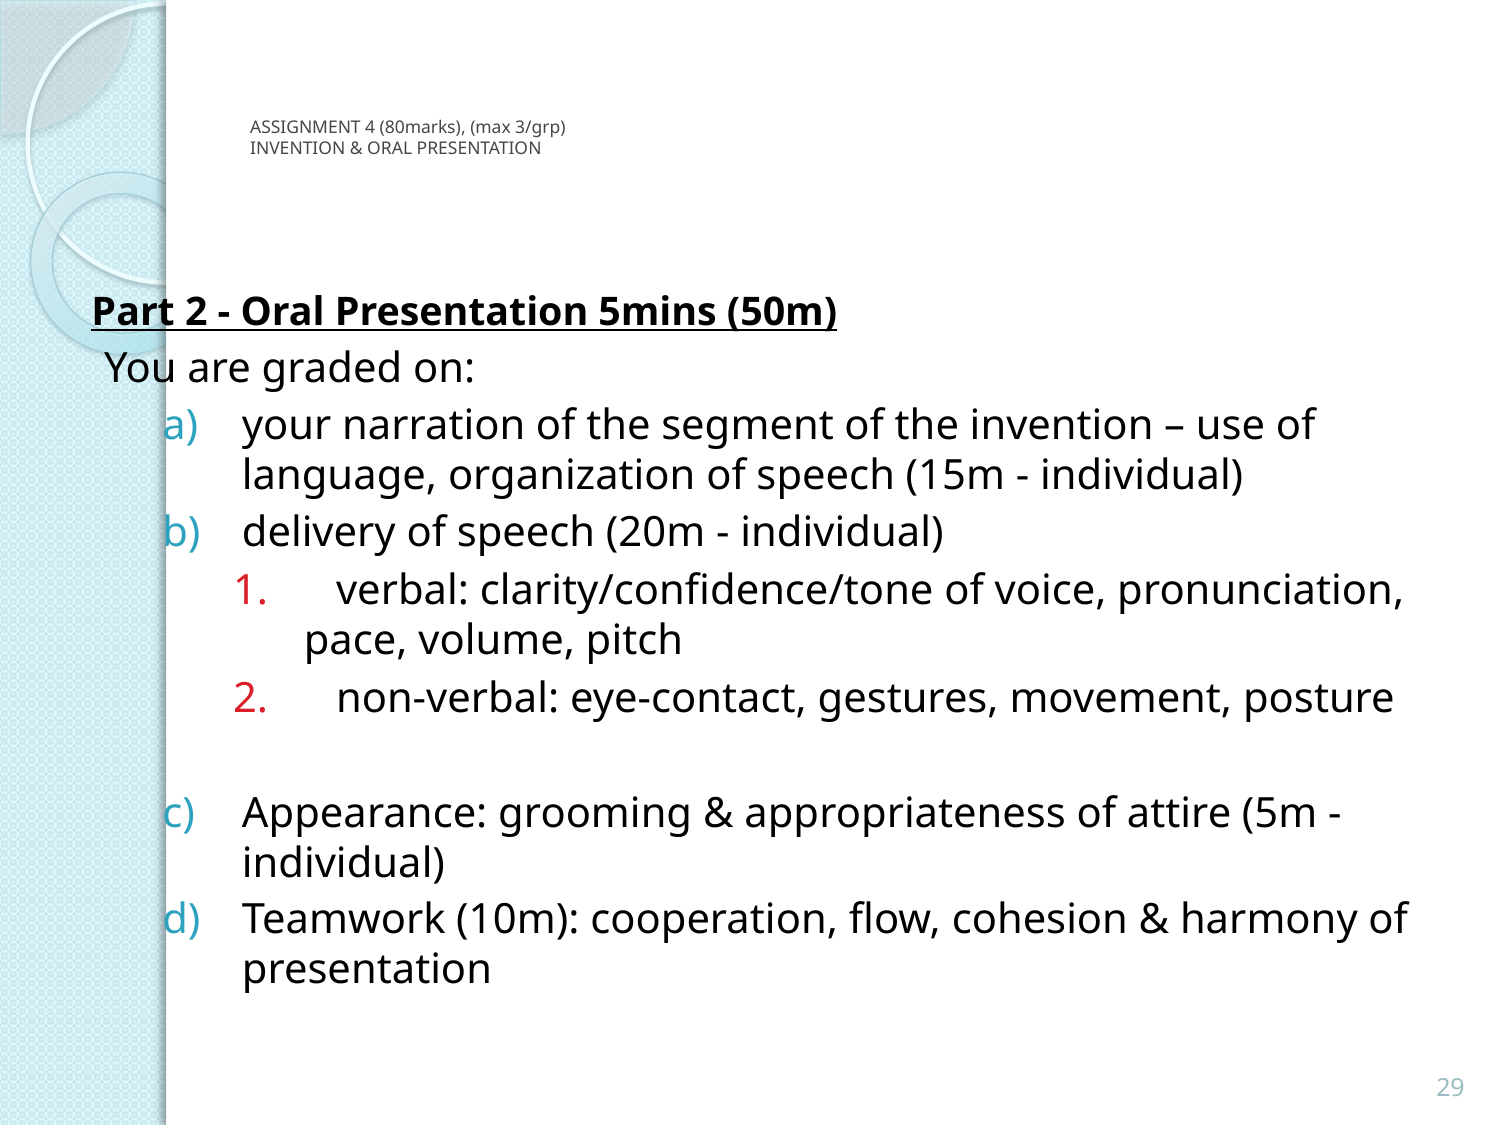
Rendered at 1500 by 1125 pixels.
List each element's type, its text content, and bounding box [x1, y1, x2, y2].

list Part 2 - Oral Presentation 5mins (50m) You are graded on: your narration of the segment of the invention – use of language, organization of speech (15m - individual) delivery of speech (20m - individual) verbal: clarity/confidence/tone of voice, pronunciation, pace, volume, pitch non-verbal: eye-contact, gestures, movement, posture Appearance: grooming & appropriateness of attire (5m - individual) Teamwork (10m): cooperation, flow, cohesion & harmony of presentation [76, 278, 1427, 1022]
slide_number 29 [1413, 1034, 1488, 1113]
title ASSIGNMENT 4 (80marks), (max 3/grp) INVENTION & ORAL PRESENTATION [235, 45, 1466, 233]
